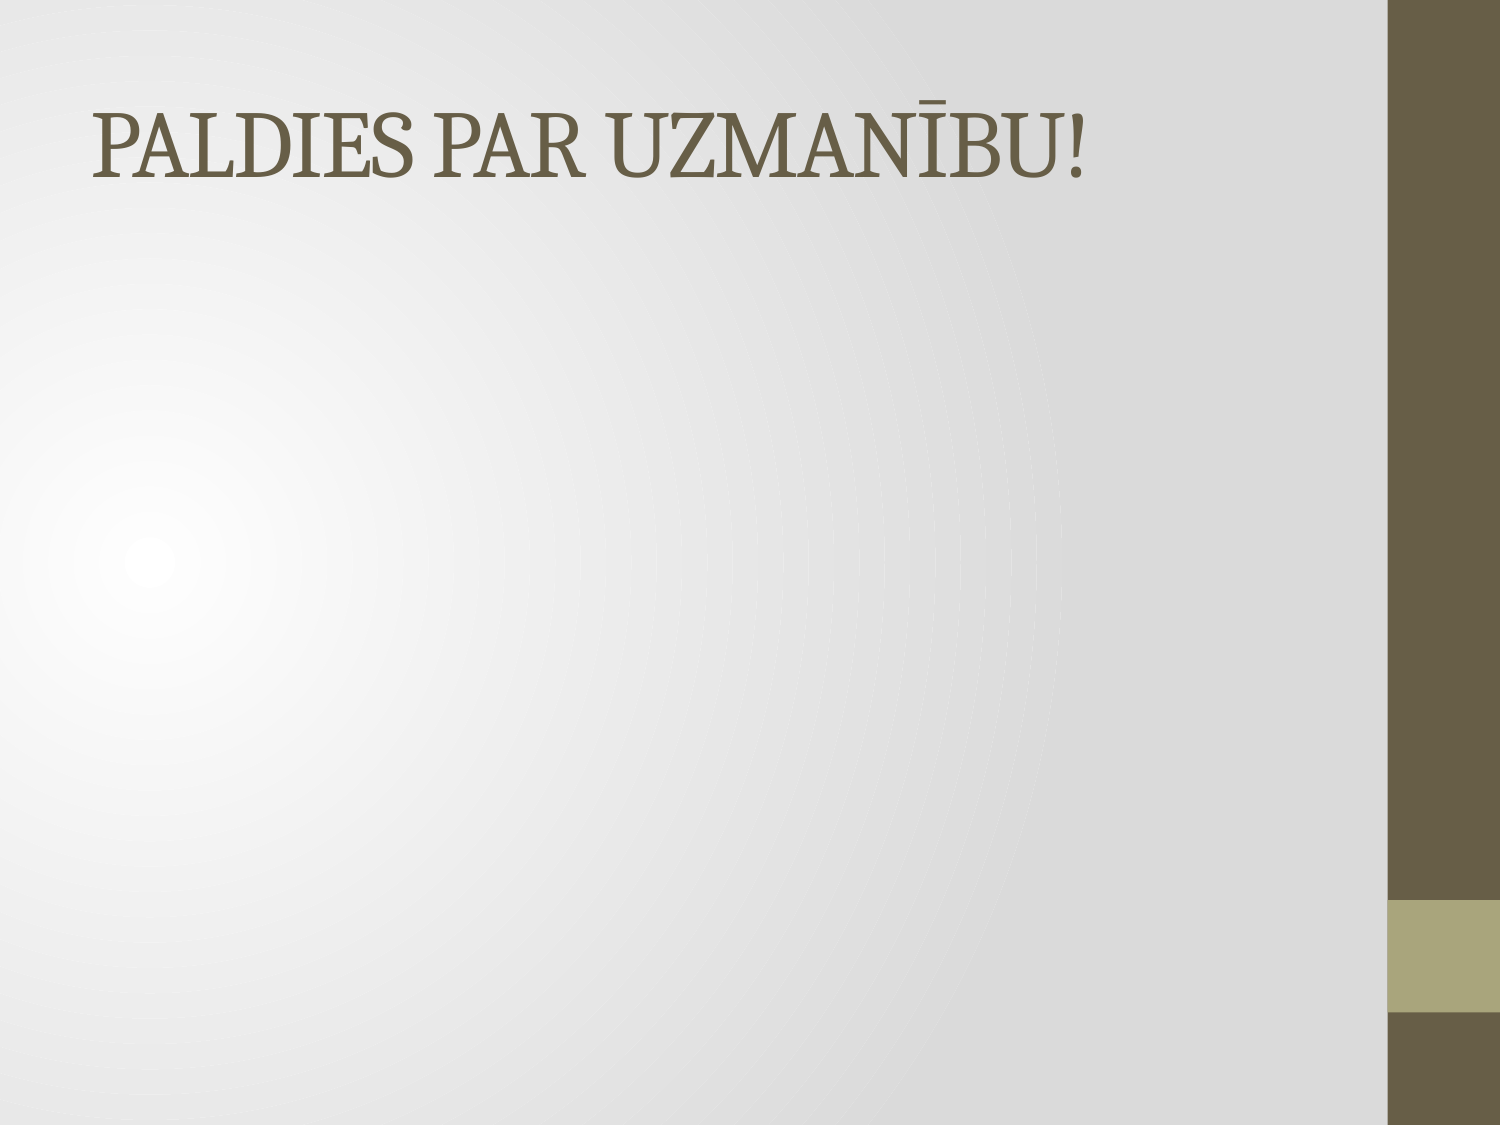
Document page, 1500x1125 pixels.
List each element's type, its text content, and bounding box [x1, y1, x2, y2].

title PALDIES PAR UZMANĪBU! [75, 45, 1325, 233]
